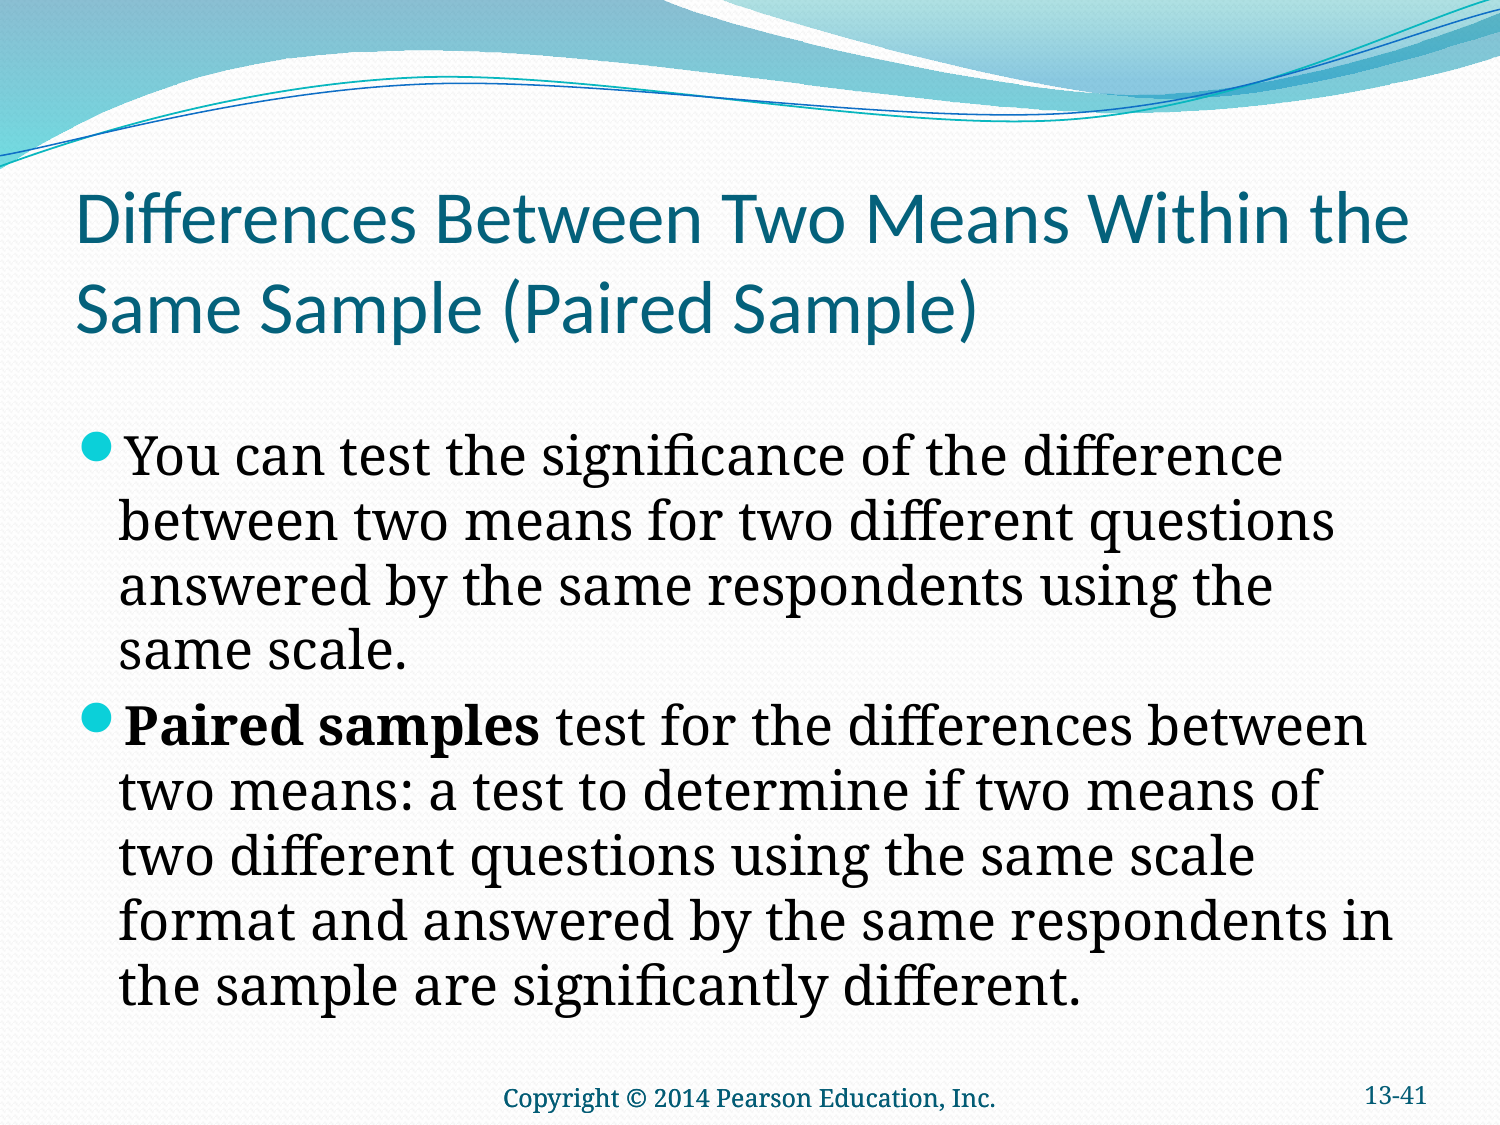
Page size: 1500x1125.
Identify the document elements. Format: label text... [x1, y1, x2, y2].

list You can test the significance of the difference between two means for two different questions answered by the same respondents using the same scale. Paired samples test for the differences between two means: a test to determine if two means of two different questions using the same scale format and answered by the same respondents in the sample are significantly different. [62, 413, 1413, 1032]
title Differences Between Two Means Within the Same Sample (Paired Sample) [75, 161, 1425, 349]
